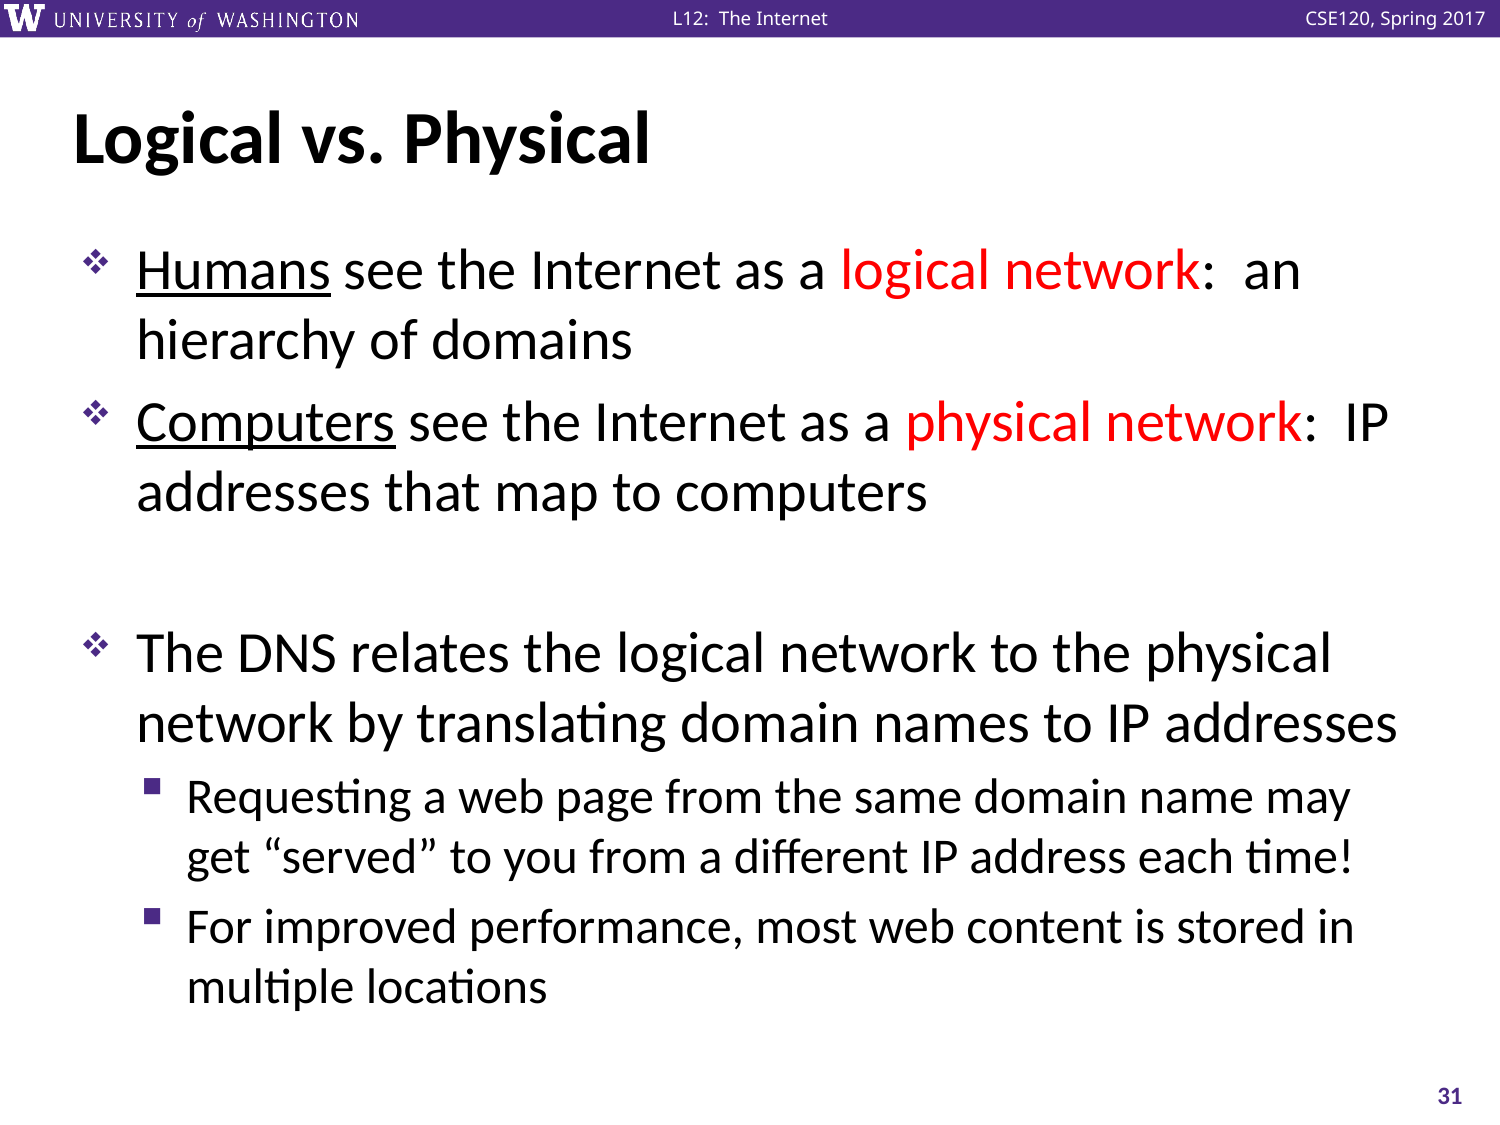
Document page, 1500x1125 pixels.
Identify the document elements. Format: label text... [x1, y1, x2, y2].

list Humans see the Internet as a logical network: an hierarchy of domains Computers see the Internet as a physical network: IP addresses that map to computers The DNS relates the logical network to the physical network by translating domain names to IP addresses Requesting a web page from the same domain name may get “served” to you from a different IP address each time! For improved performance, most web content is stored in multiple locations [64, 223, 1438, 1040]
picture [4, 4, 358, 32]
title Logical vs. Physical [58, 71, 1438, 197]
slide_number 31 [1400, 1065, 1500, 1125]
